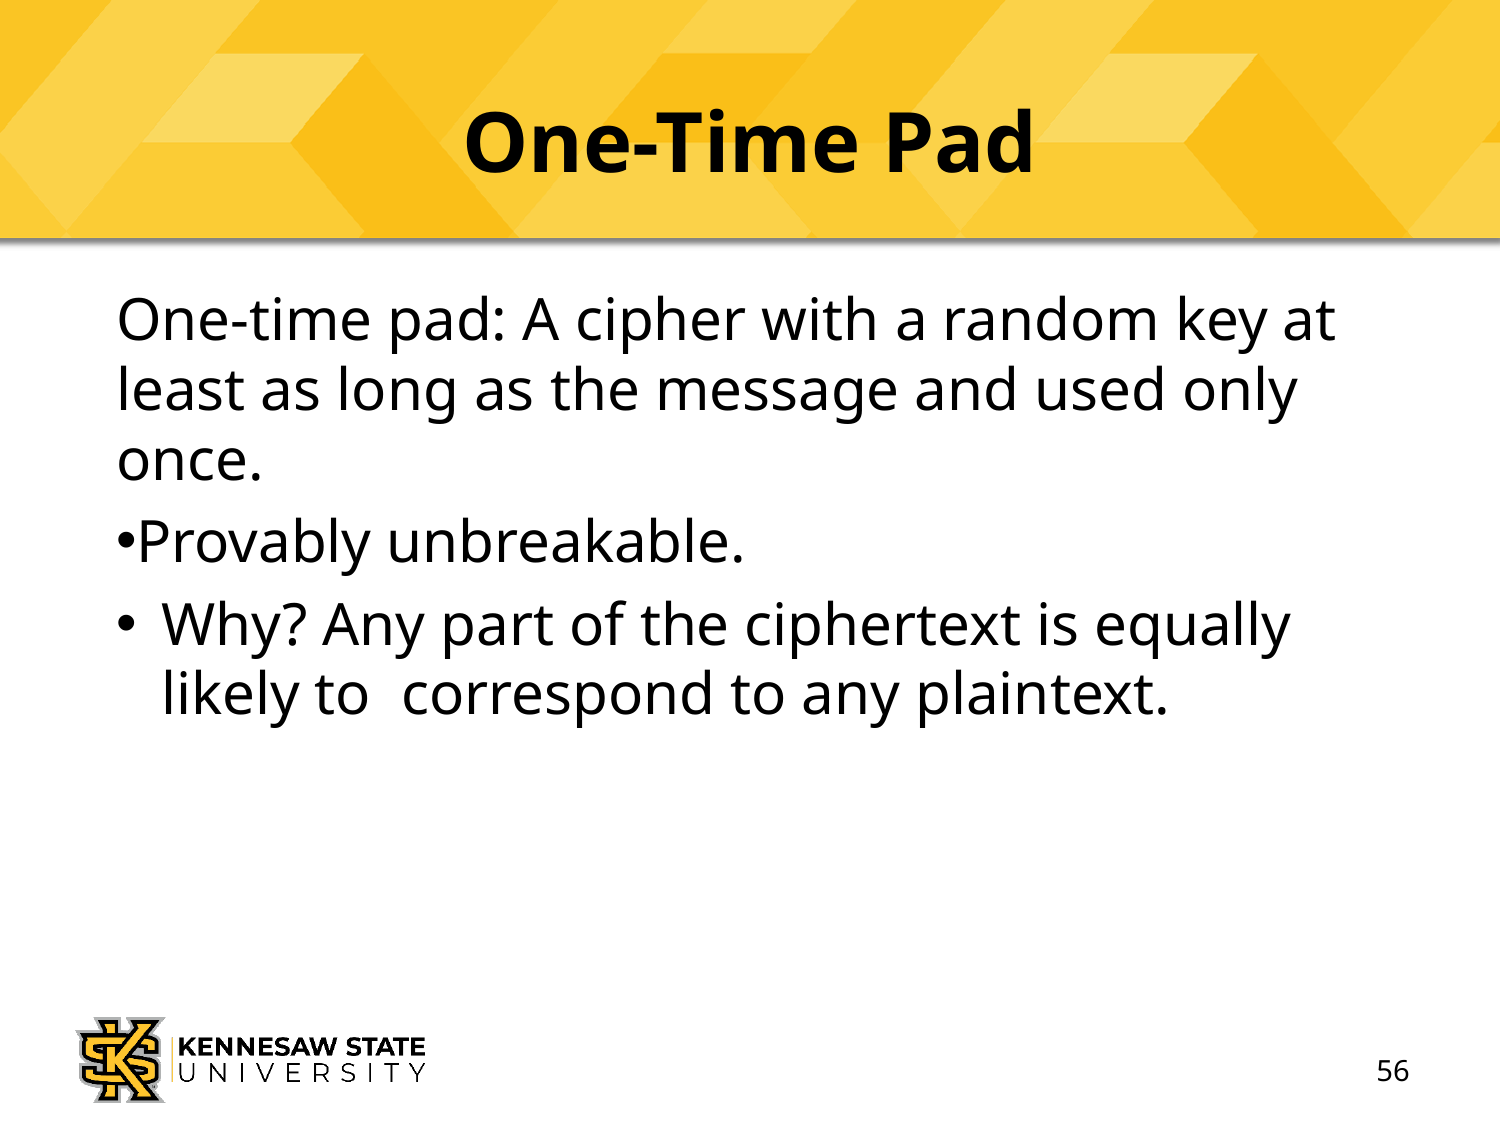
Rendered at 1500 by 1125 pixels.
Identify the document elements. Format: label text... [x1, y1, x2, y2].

list One-time pad: A cipher with a random key at least as long as the message and used only once. Provably unbreakable. Why? Any part of the ciphertext is equally likely to correspond to any plaintext. [101, 275, 1425, 1032]
picture [0, 0, 1500, 251]
picture [75, 1017, 425, 1103]
slide_number 56 [1074, 1042, 1425, 1103]
title One-Time Pad [75, 45, 1425, 233]
